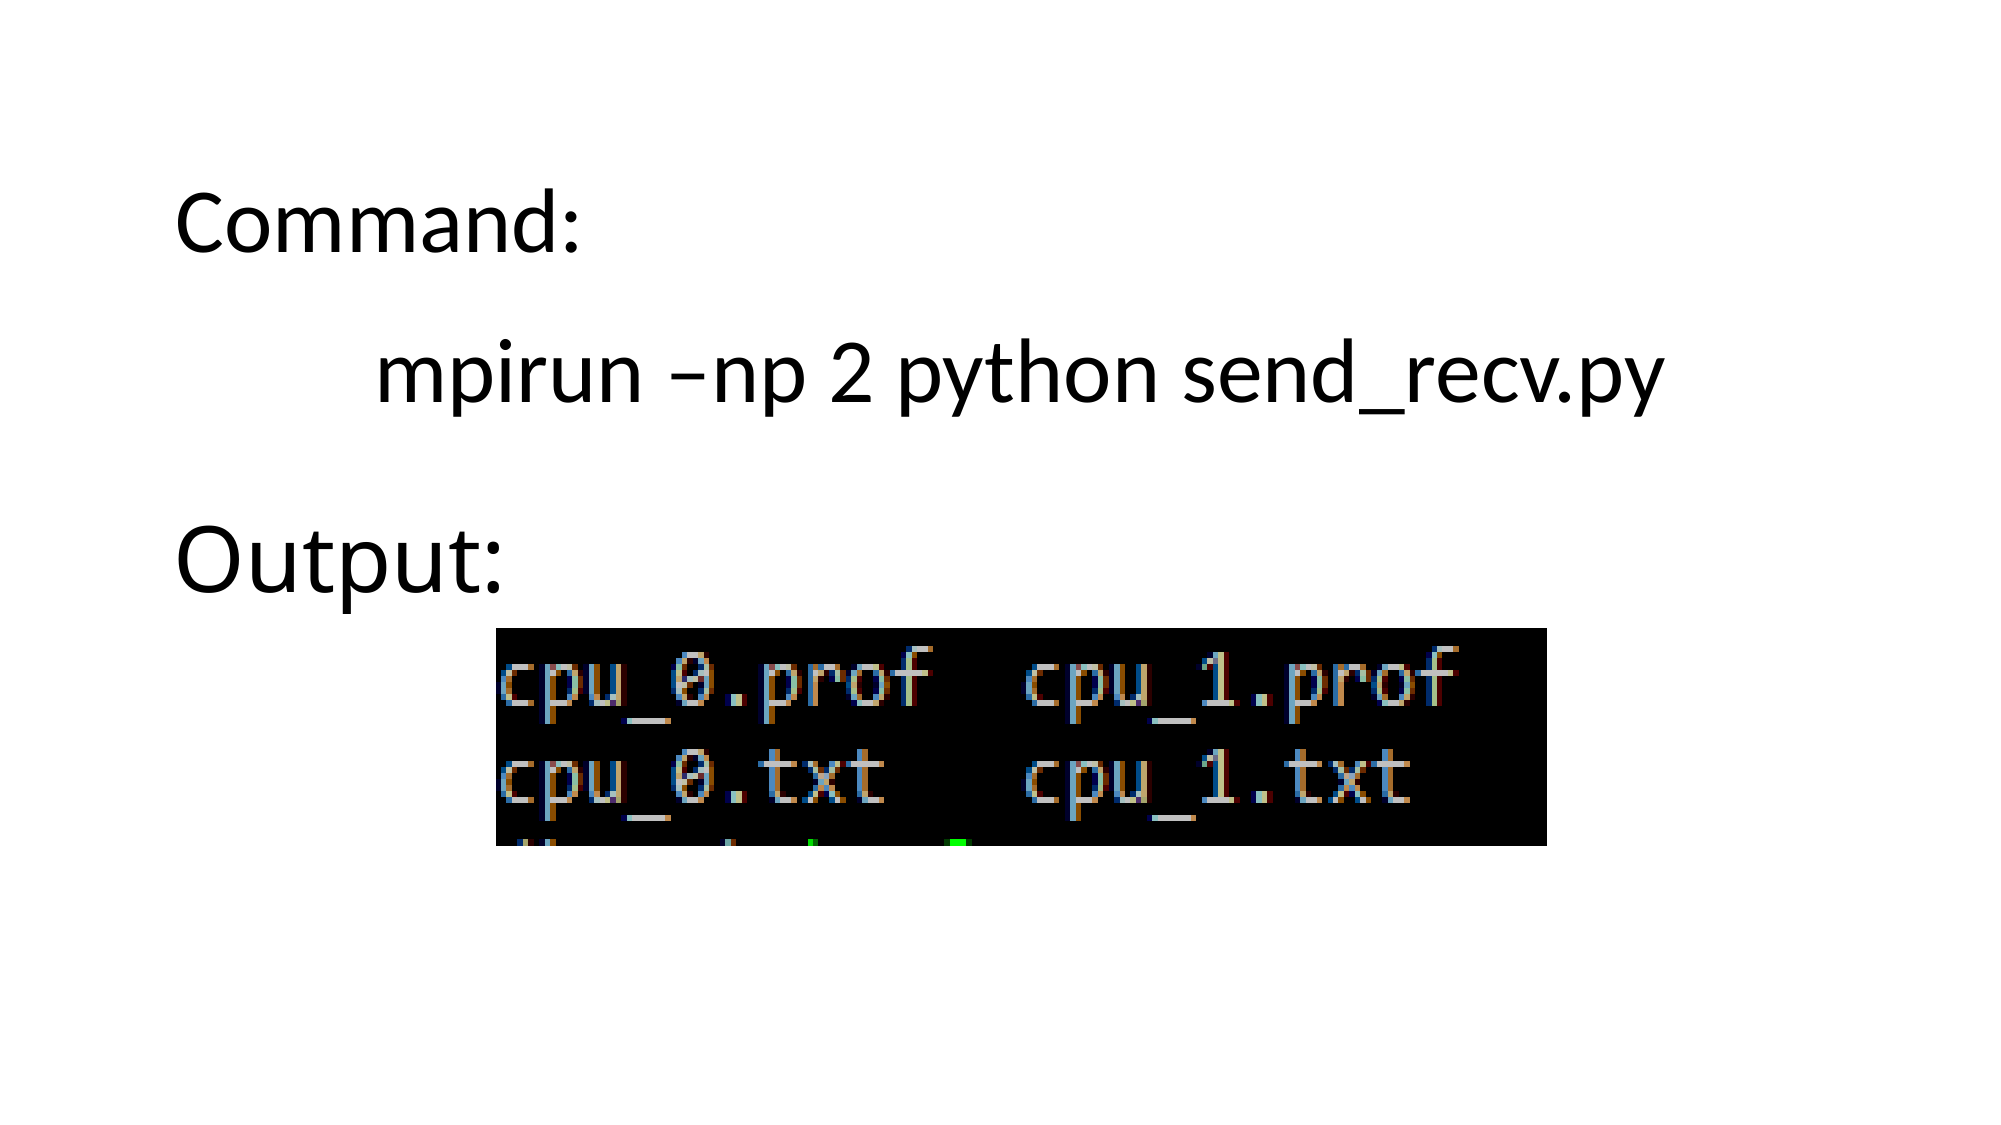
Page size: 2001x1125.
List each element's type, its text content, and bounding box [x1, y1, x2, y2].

text_box mpirun –np 2 python send_recv.py [359, 303, 1684, 429]
title Output: [158, 453, 1884, 672]
text_box Command: [160, 153, 600, 278]
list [496, 628, 1547, 846]
